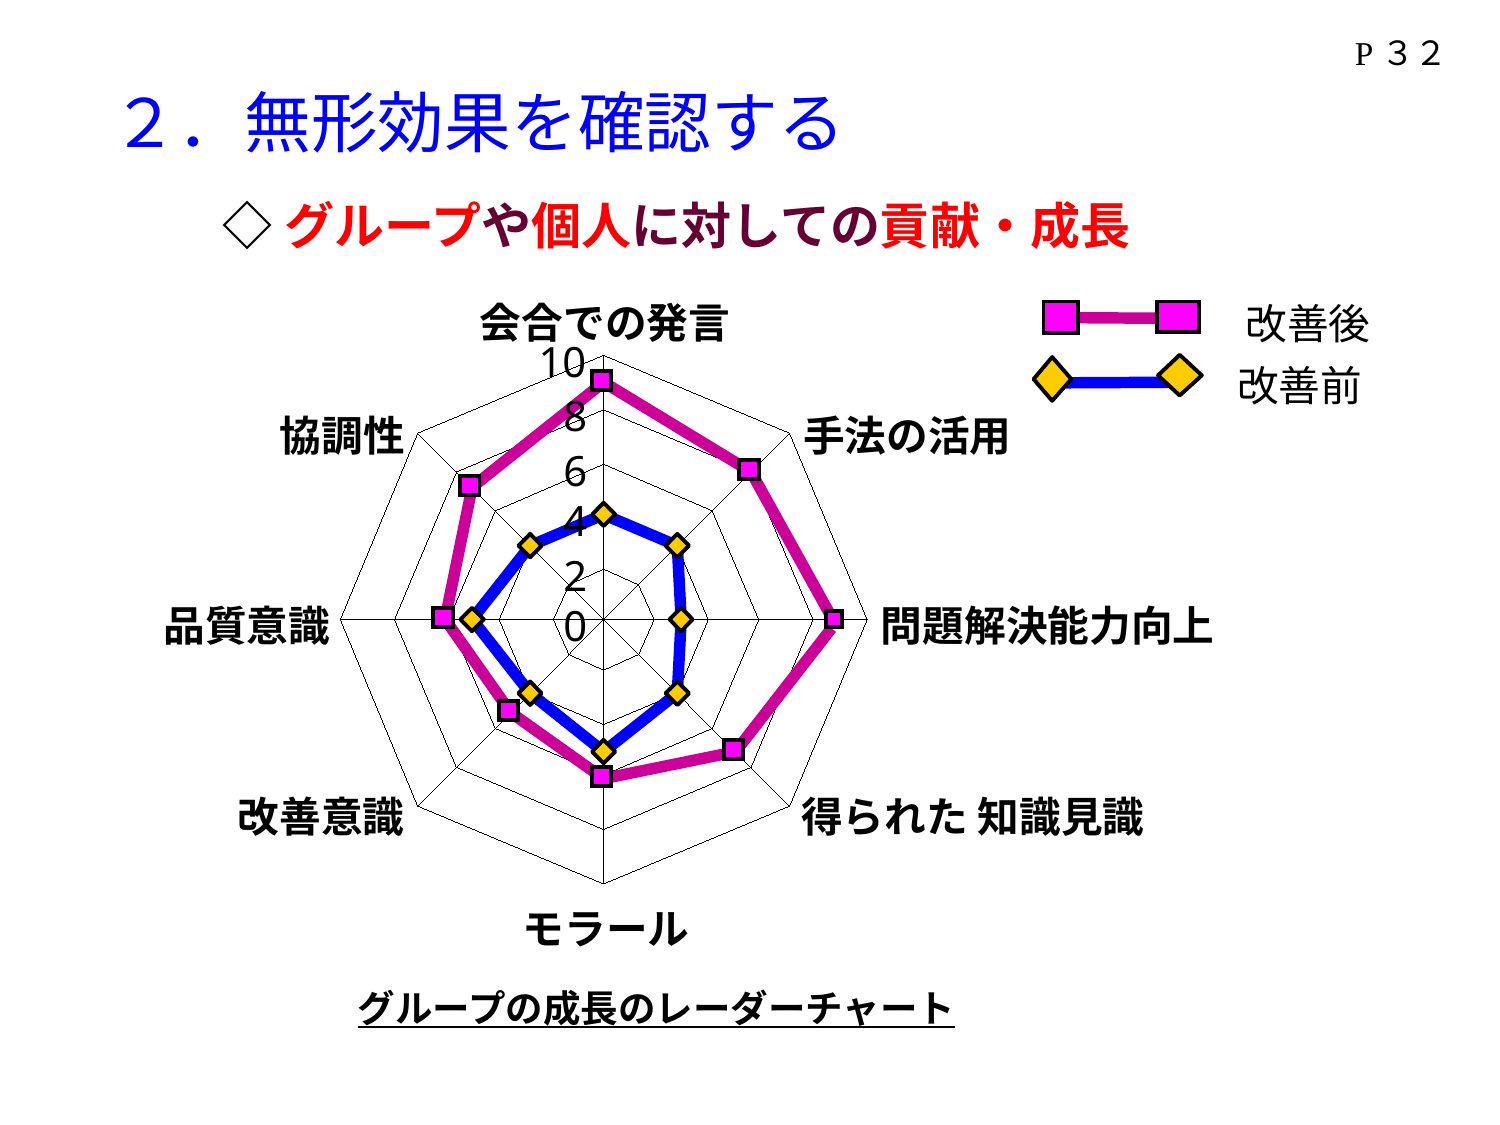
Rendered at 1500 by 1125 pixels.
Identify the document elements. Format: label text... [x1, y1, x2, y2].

text_box ◇グループや個人に対しての貢献・成長 [207, 186, 1262, 262]
text_box P３２ [1340, 24, 1500, 80]
text_box ２．無形効果を確認する [96, 73, 1147, 154]
text_box [72, 271, 1424, 1070]
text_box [1227, 356, 1429, 418]
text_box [158, 296, 1227, 1038]
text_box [1043, 289, 1448, 356]
